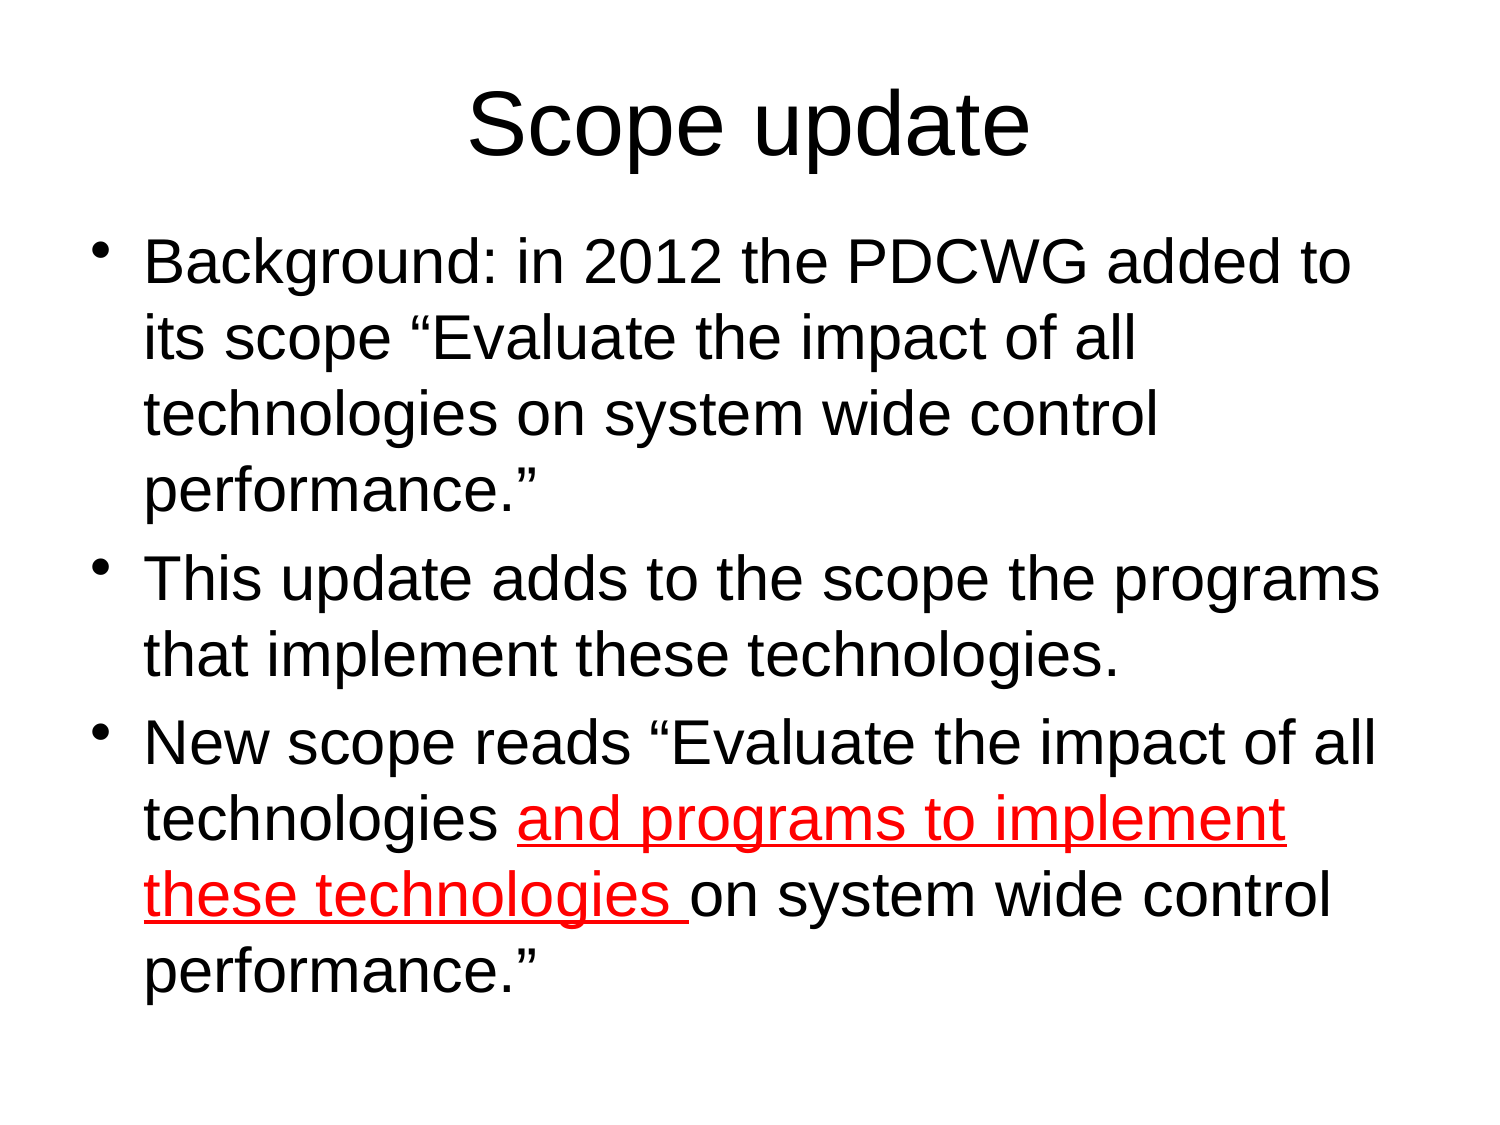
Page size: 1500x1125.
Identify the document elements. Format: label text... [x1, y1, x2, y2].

list Background: in 2012 the PDCWG added to its scope “Evaluate the impact of all technologies on system wide control performance.” This update adds to the scope the programs that implement these technologies. New scope reads “Evaluate the impact of all technologies and programs to implement these technologies on system wide control performance.” [74, 212, 1426, 1063]
title Scope update [74, 24, 1426, 212]
